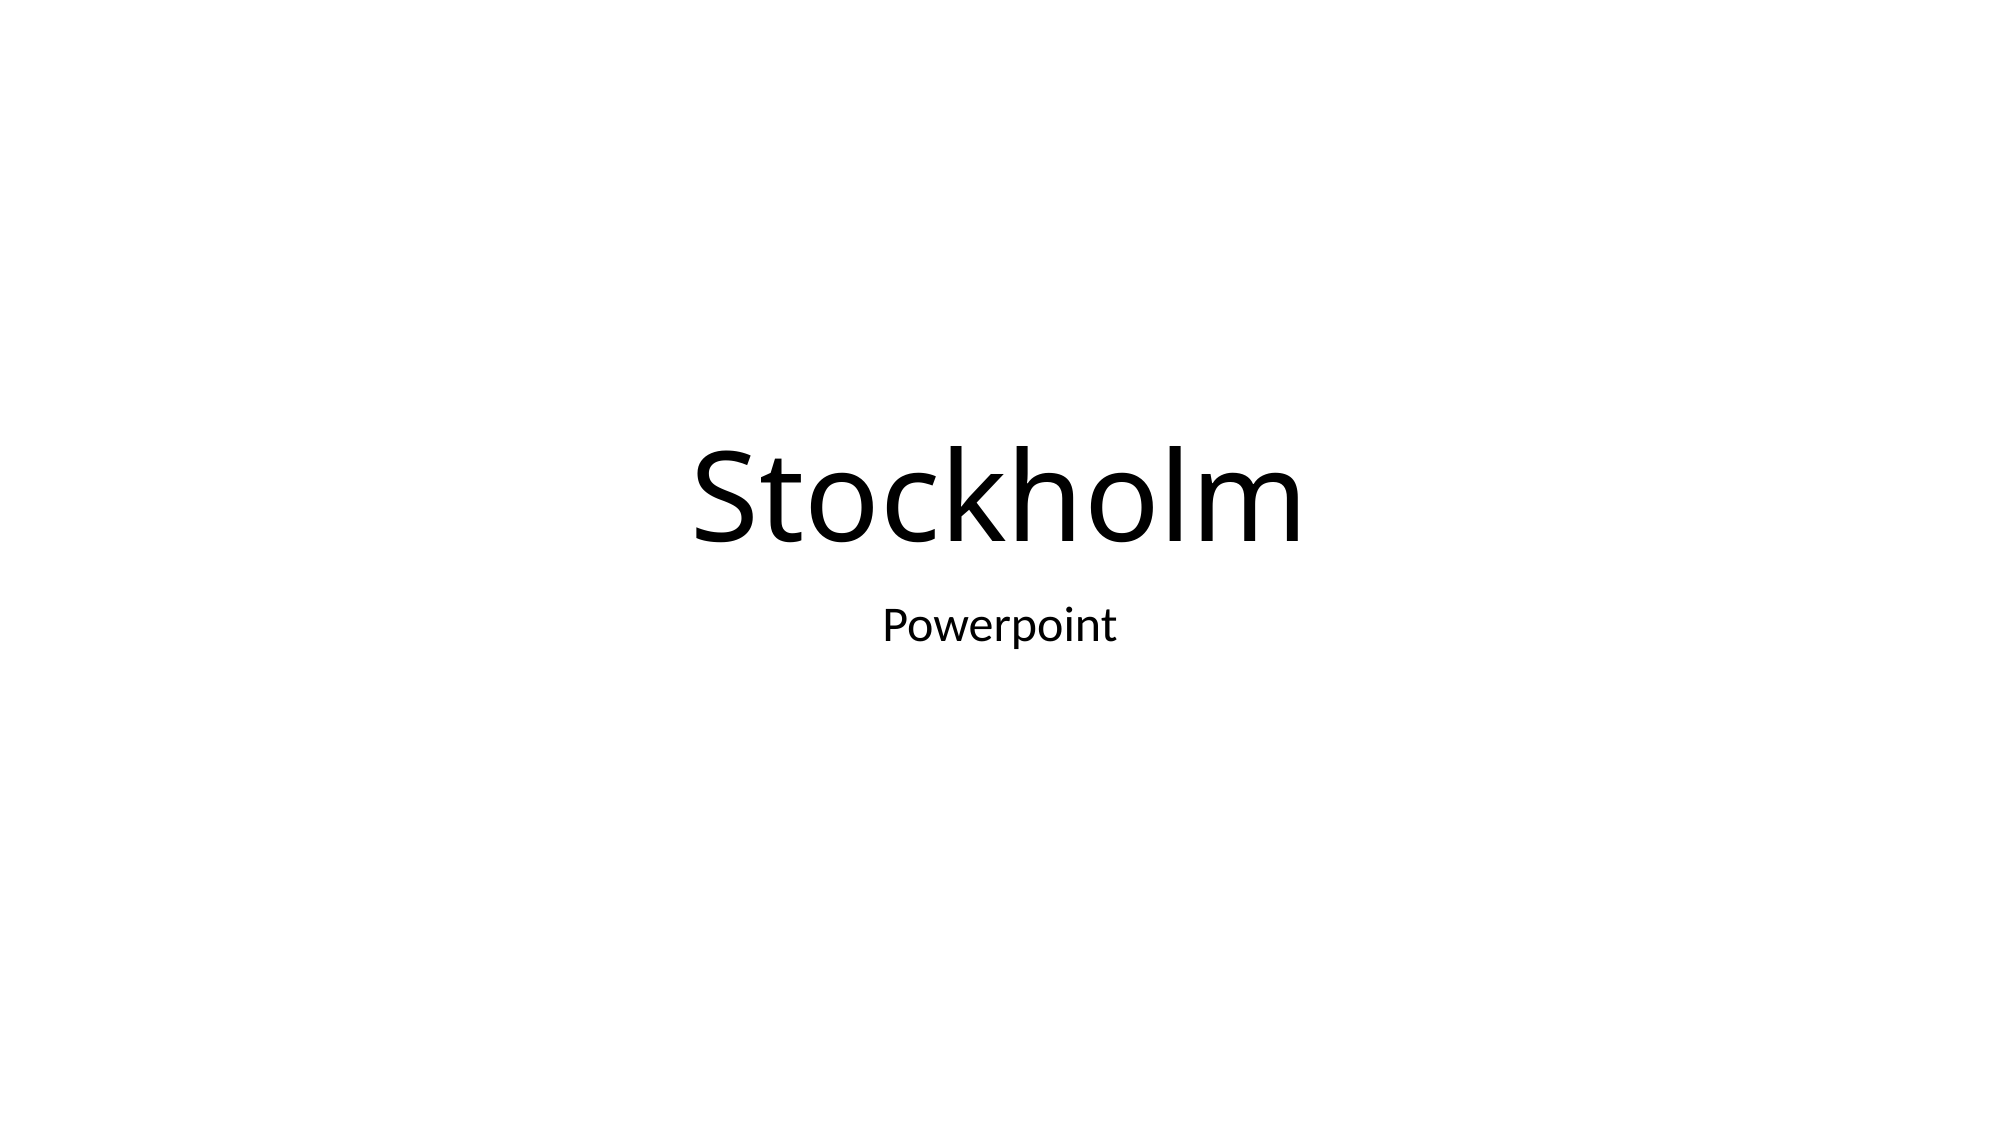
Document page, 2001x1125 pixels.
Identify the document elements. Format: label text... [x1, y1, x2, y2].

subtitle Powerpoint [249, 590, 1750, 863]
title Stockholm [249, 184, 1750, 576]
